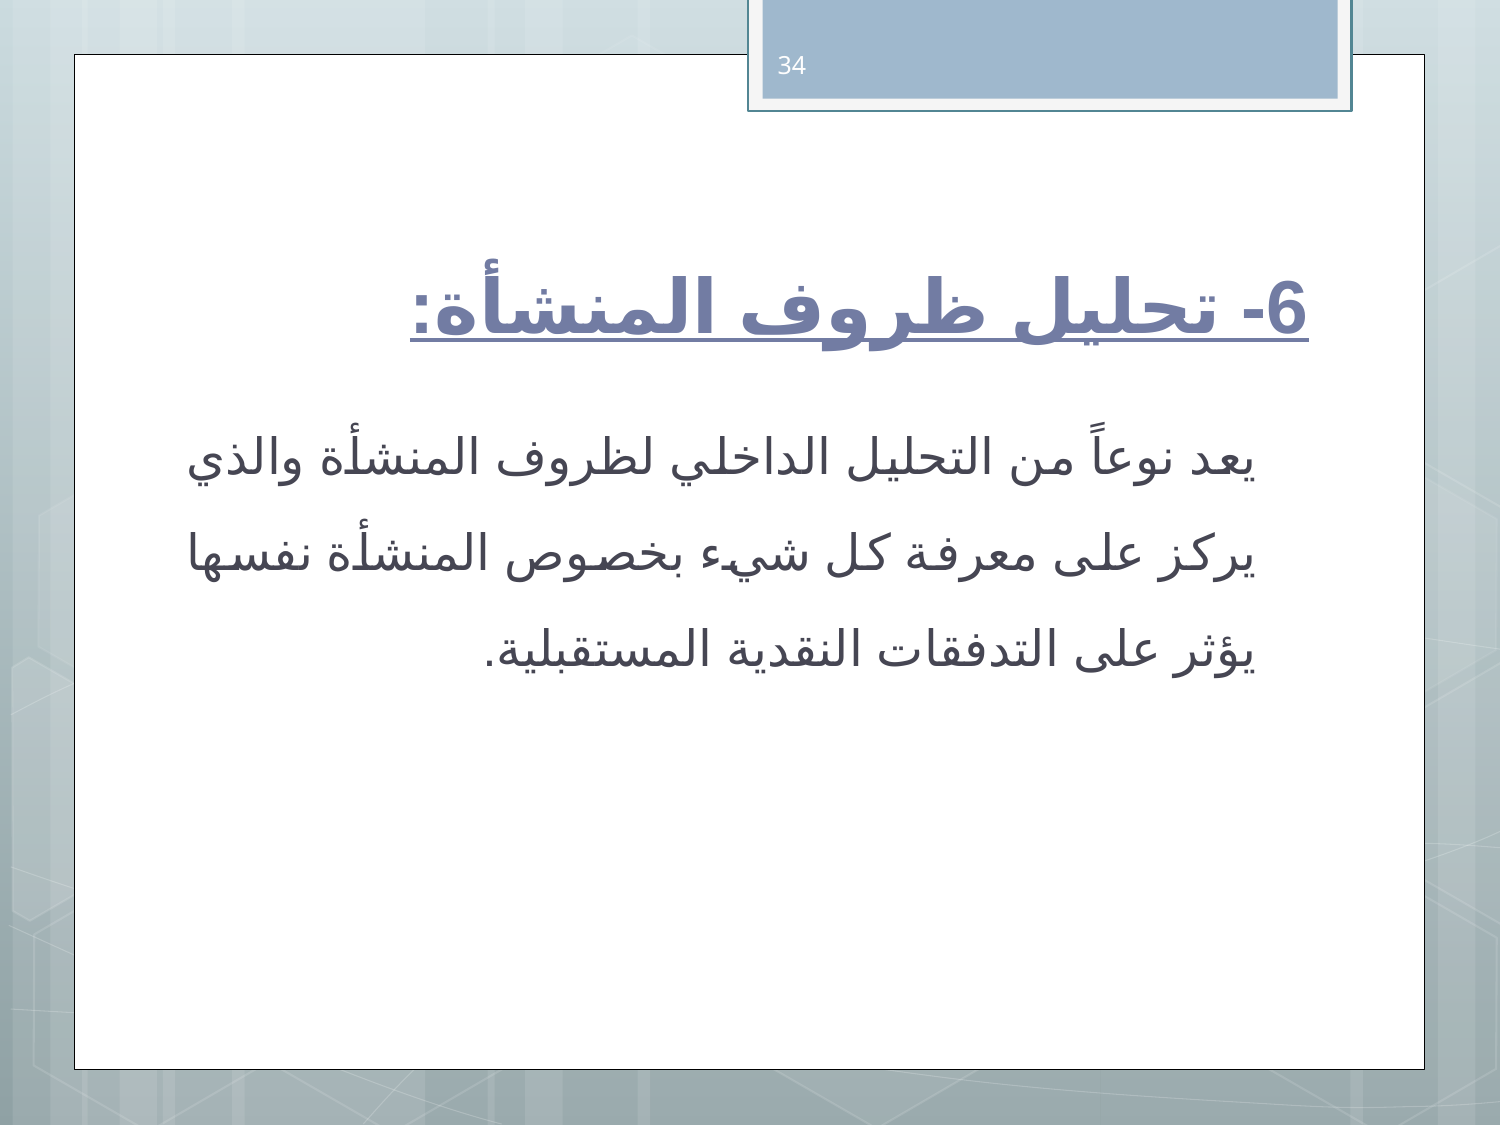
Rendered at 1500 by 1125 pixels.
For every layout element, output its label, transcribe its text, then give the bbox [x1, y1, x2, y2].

slide_number 34 [762, 36, 982, 97]
title 6- تحليل ظروف المنشأة: [171, 168, 1324, 357]
list يعد نوعاً من التحليل الداخلي لظروف المنشأة والذي يركز على معرفة كل شيء بخصوص المنشأة نفسها يؤثر على التدفقات النقدية المستقبلية. [171, 381, 1283, 957]
